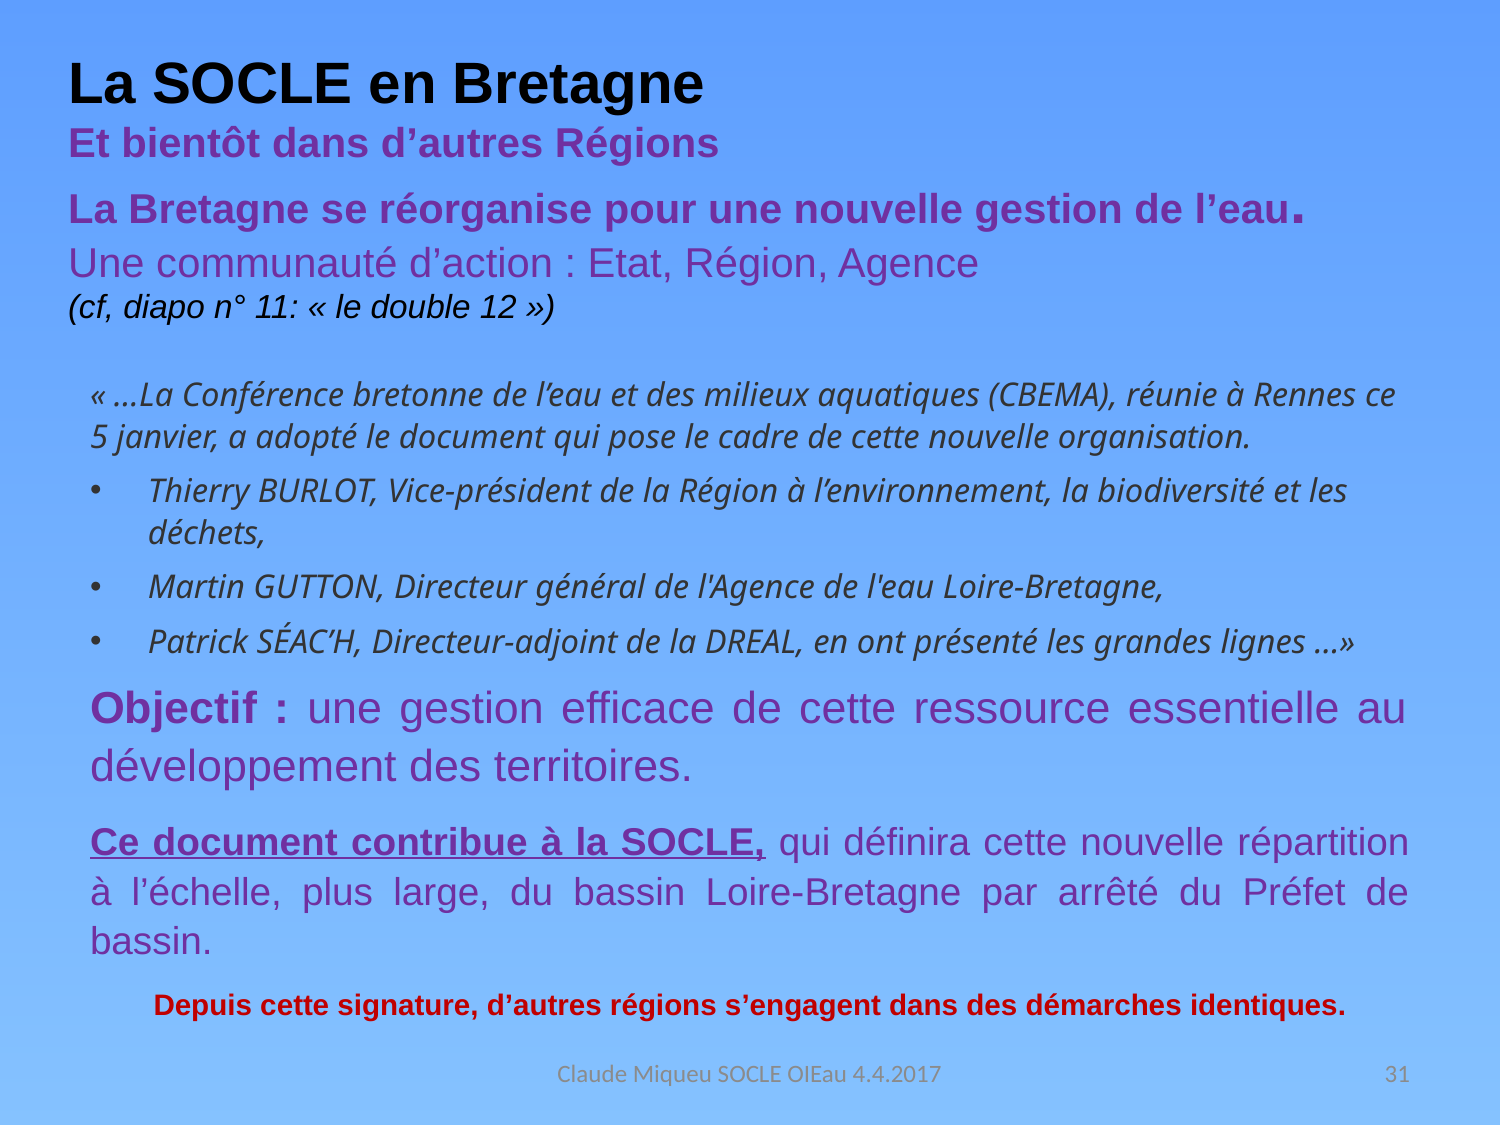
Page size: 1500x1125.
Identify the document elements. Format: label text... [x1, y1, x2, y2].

footer Claude Miqueu SOCLE OIEau 4.4.2017 [512, 1042, 988, 1103]
title La SOCLE en Bretagne Et bientôt dans d’autres Régions La Bretagne se réorganise pour une nouvelle gestion de l’eau. Une communauté d’action : Etat, Région, Agence (cf, diapo n° 11: « le double 12 ») [53, 45, 1459, 327]
slide_number 31 [1074, 1042, 1425, 1103]
list « …La Conférence bretonne de l’eau et des milieux aquatiques (CBEMA), réunie à Rennes ce 5 janvier, a adopté le document qui pose le cadre de cette nouvelle organisation. Thierry BURLOT, Vice-président de la Région à l’environnement, la biodiversité et les déchets, Martin GUTTON, Directeur général de l'Agence de l'eau Loire-Bretagne, Patrick SÉAC’H, Directeur-adjoint de la DREAL, en ont présenté les grandes lignes …» Objectif : une gestion efficace de cette ressource essentielle au développement des territoires. Ce document contribue à la SOCLE, qui définira cette nouvelle répartition à l’échelle, plus large, du bassin Loire-Bretagne par arrêté du Préfet de bassin. Depuis cette signature, d’autres régions s’engagent dans des démarches identiques. [75, 363, 1425, 1083]
